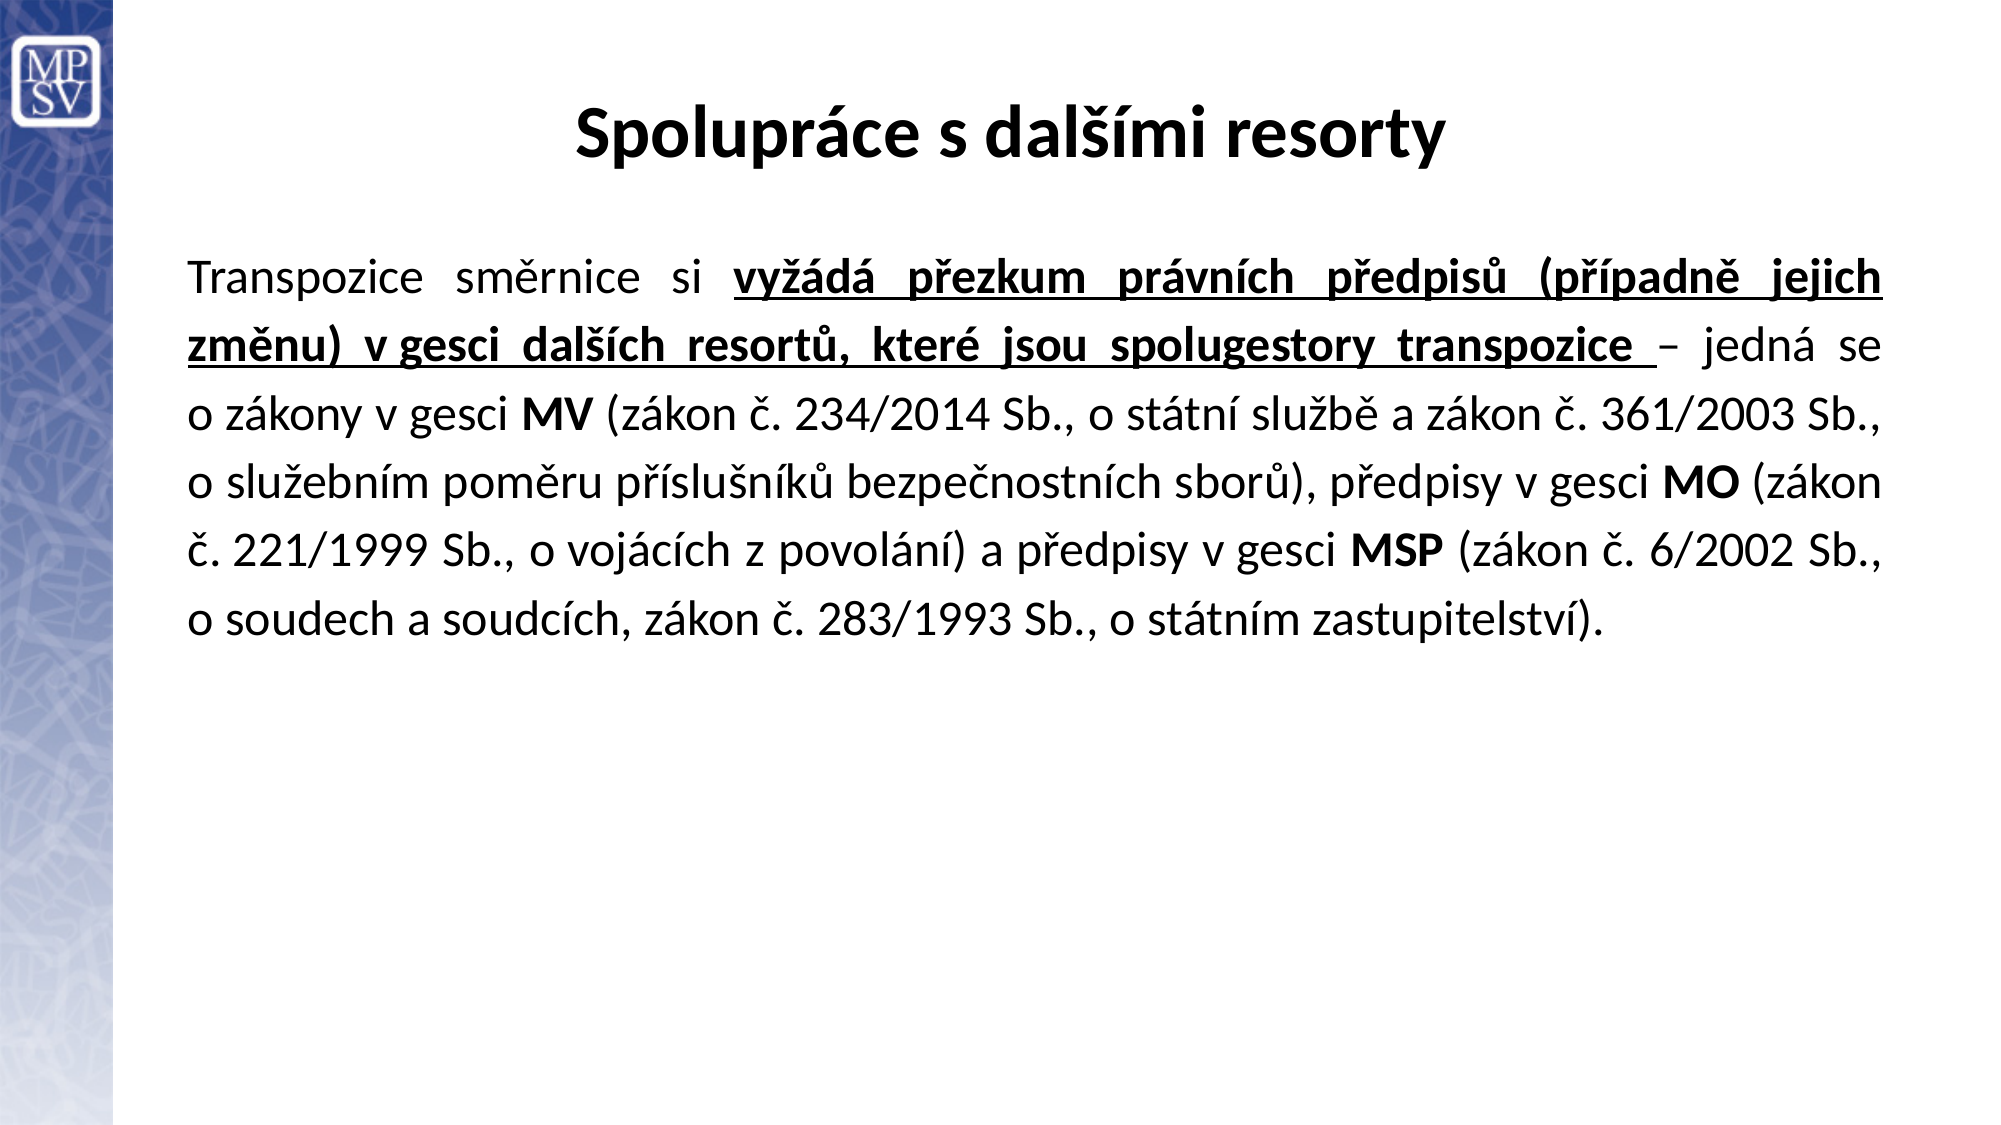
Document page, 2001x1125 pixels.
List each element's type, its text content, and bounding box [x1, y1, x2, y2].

title Spolupráce s dalšími resorty [149, 80, 1875, 186]
picture [0, 0, 113, 1125]
list Transpozice směrnice si vyžádá přezkum právních předpisů (případně jejich změnu) v gesci dalších resortů, které jsou spolugestory transpozice – jedná se o zákony v gesci MV (zákon č. 234/2014 Sb., o státní službě a zákon č. 361/2003 Sb., o služebním poměru příslušníků bezpečnostních sborů), předpisy v gesci MO (zákon č. 221/1999 Sb., o vojácích z povolání) a předpisy v gesci MSP (zákon č. 6/2002 Sb., o soudech a soudcích, zákon č. 283/1993 Sb., o státním zastupitelství). [172, 227, 1898, 1000]
